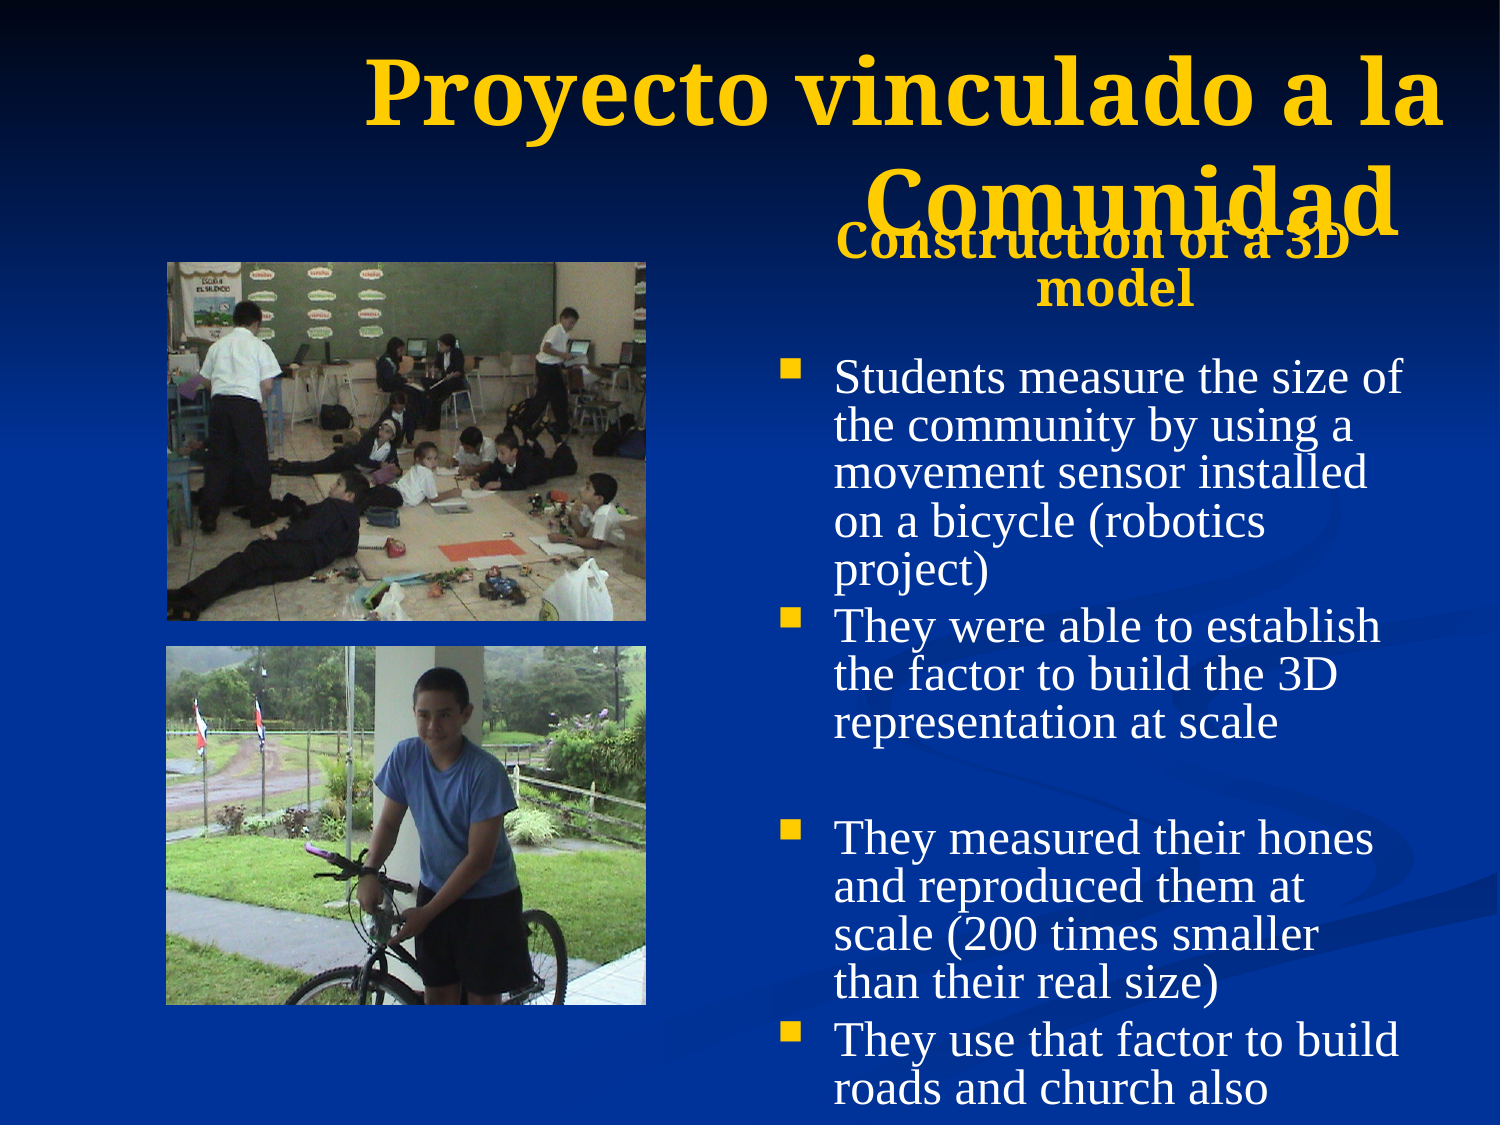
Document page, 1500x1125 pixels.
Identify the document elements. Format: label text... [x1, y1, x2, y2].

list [166, 262, 646, 622]
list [166, 645, 646, 1006]
title Proyecto vinculado a la Comunidad [0, 49, 1463, 238]
list Construction of a 3D model Students measure the size of the community by using a movement sensor installed on a bicycle (robotics project) They were able to establish the factor to build the 3D representation at scale They measured their hones and reproduced them at scale (200 times smaller than their real size) They use that factor to build roads and church also [762, 212, 1426, 1006]
